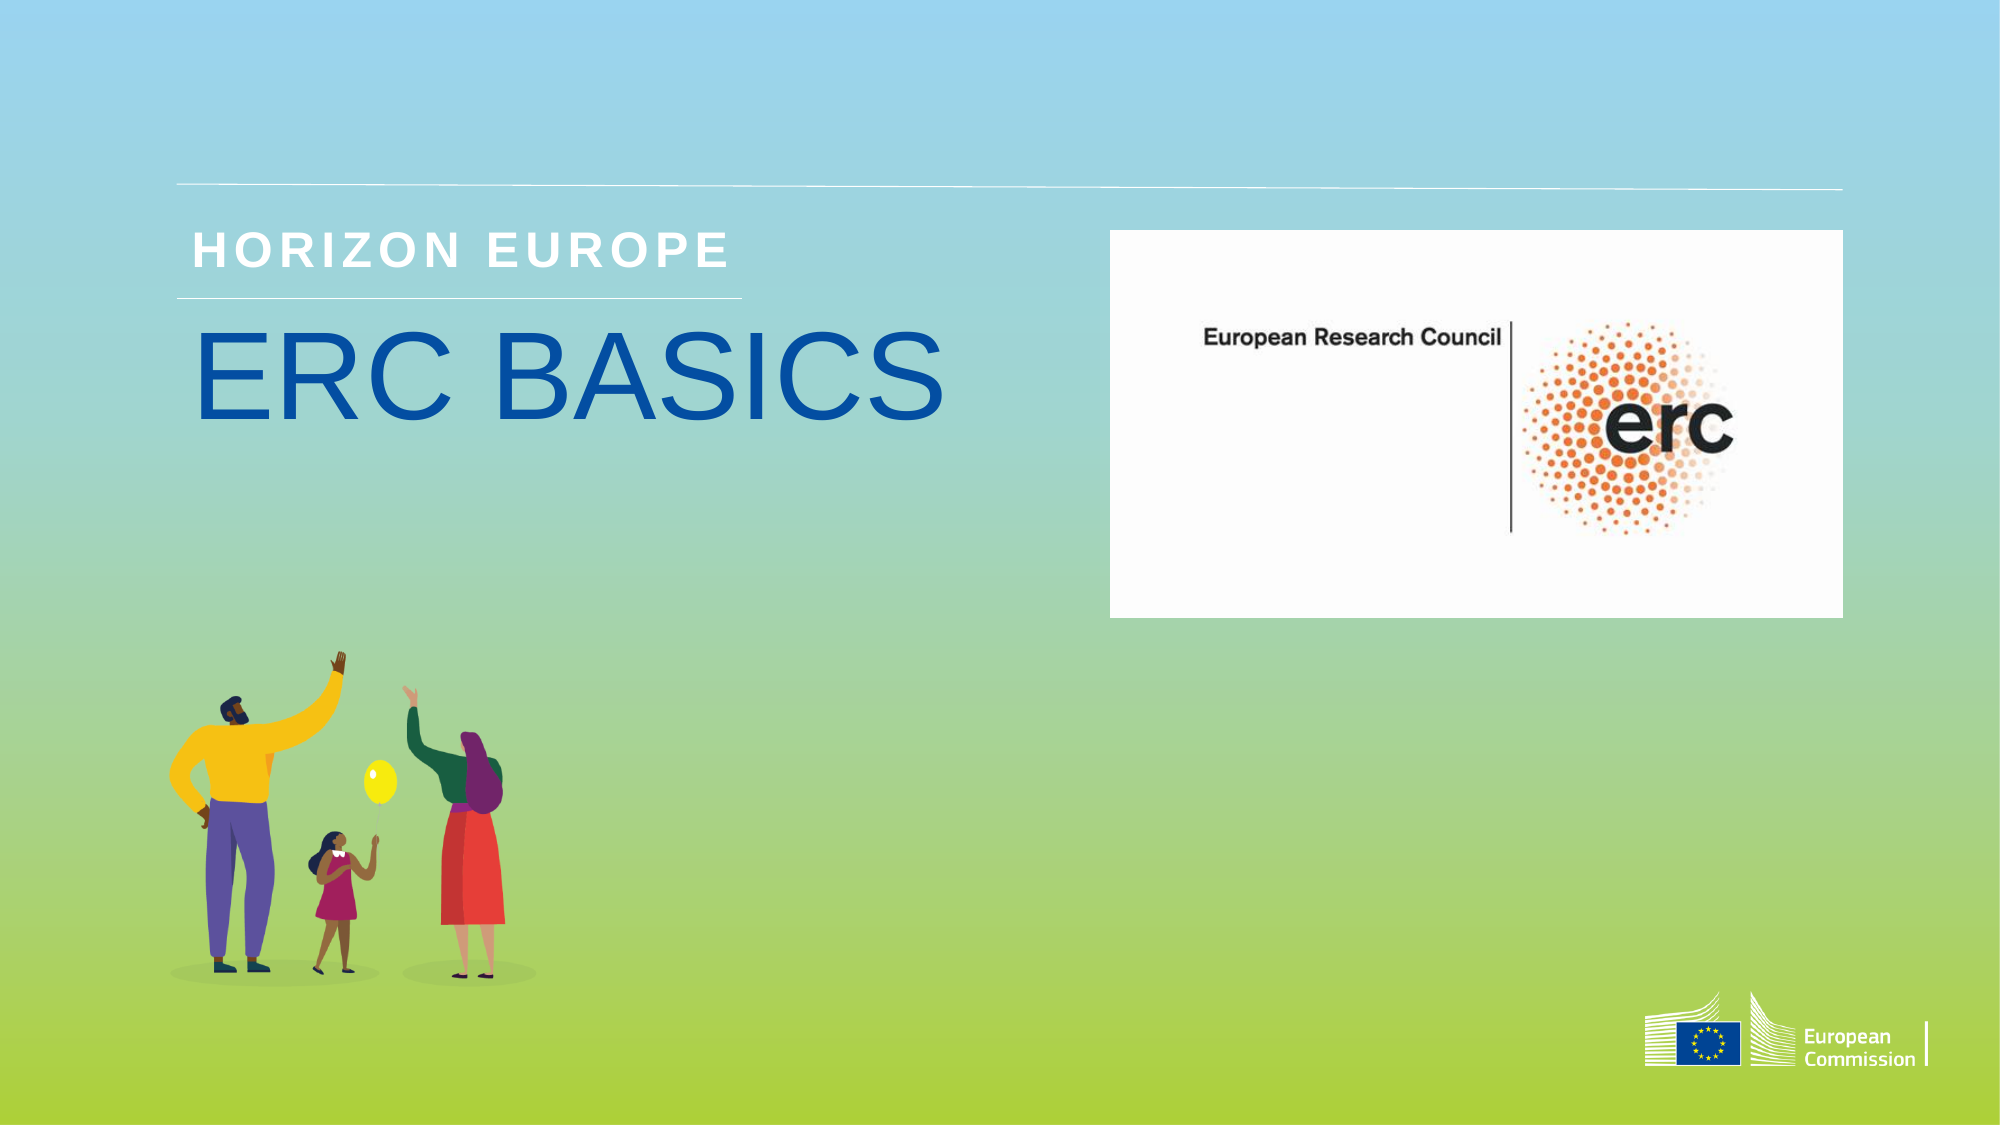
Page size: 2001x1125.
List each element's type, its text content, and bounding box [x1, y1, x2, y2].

picture [0, 0, 2000, 1125]
text_box HORIZON EUROPE [176, 210, 1843, 291]
title ERC BASICS [176, 303, 1110, 591]
